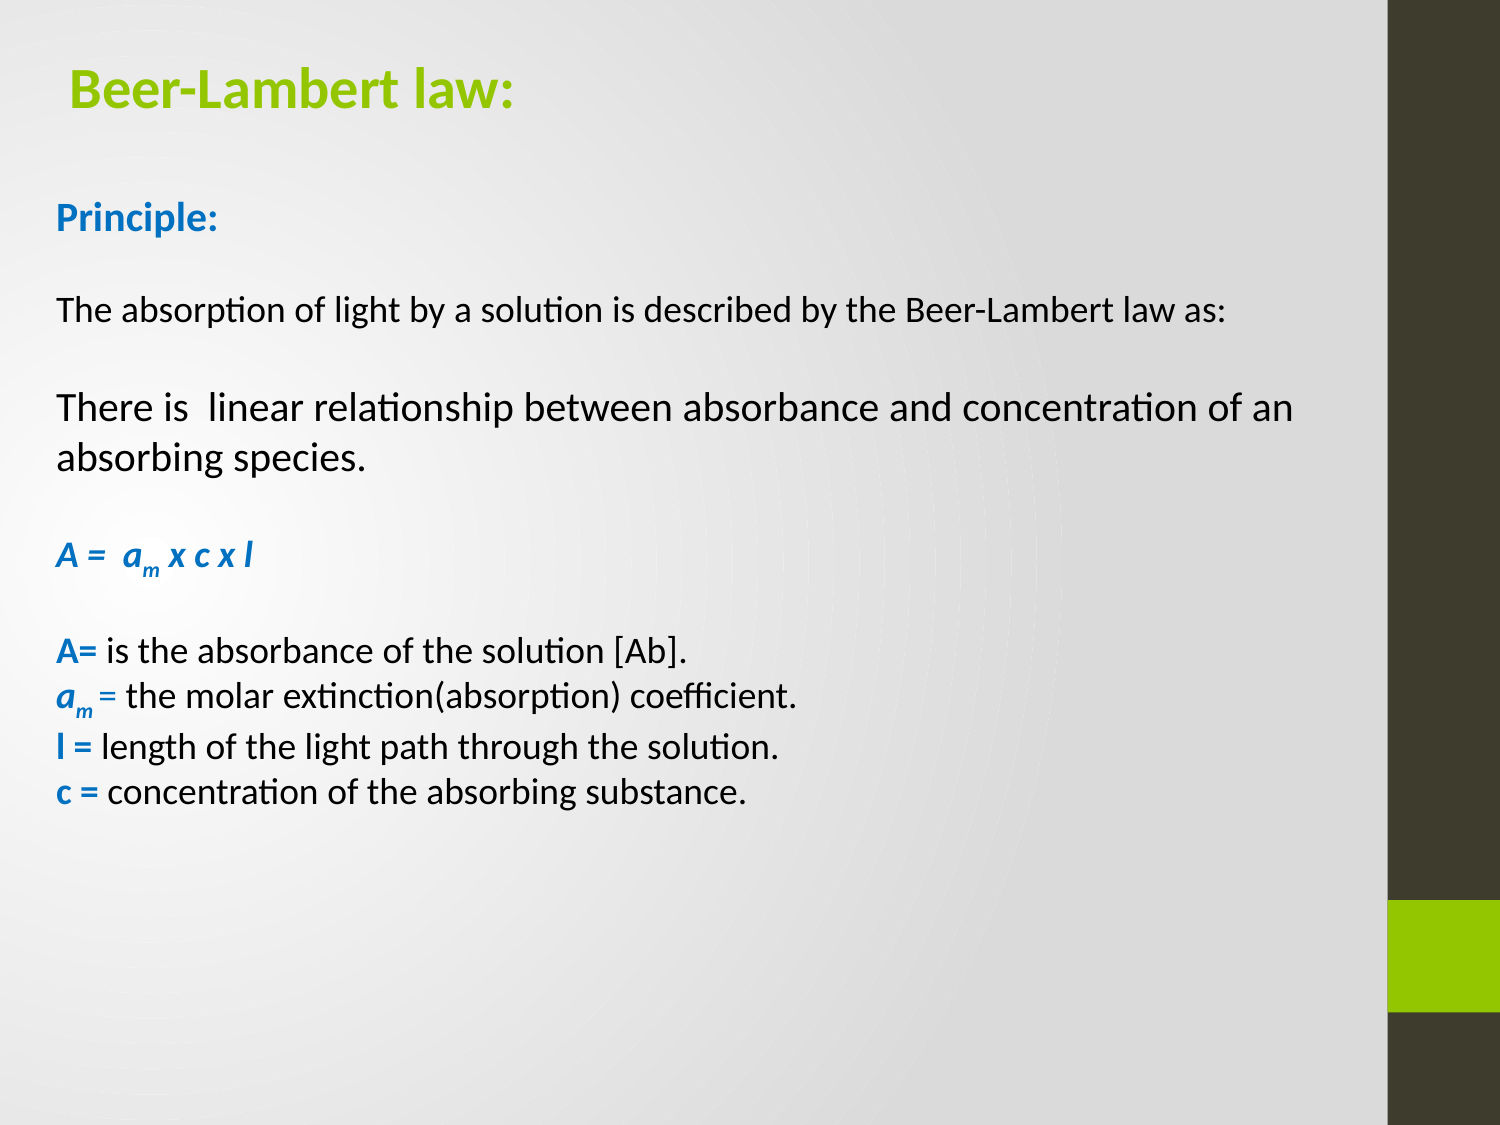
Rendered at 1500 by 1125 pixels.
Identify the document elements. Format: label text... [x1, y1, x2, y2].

text_box Beer-Lambert law: Principle: The absorption of light by a solution is described by the Beer-Lambert law as: There is linear relationship between absorbance and concentration of an absorbing species. A = am x c x l A= is the absorbance of the solution [Ab]. am = the molar extinction(absorption) coefficient. l = length of the light path through the solution. c = concentration of the absorbing substance. [41, 42, 1436, 1000]
